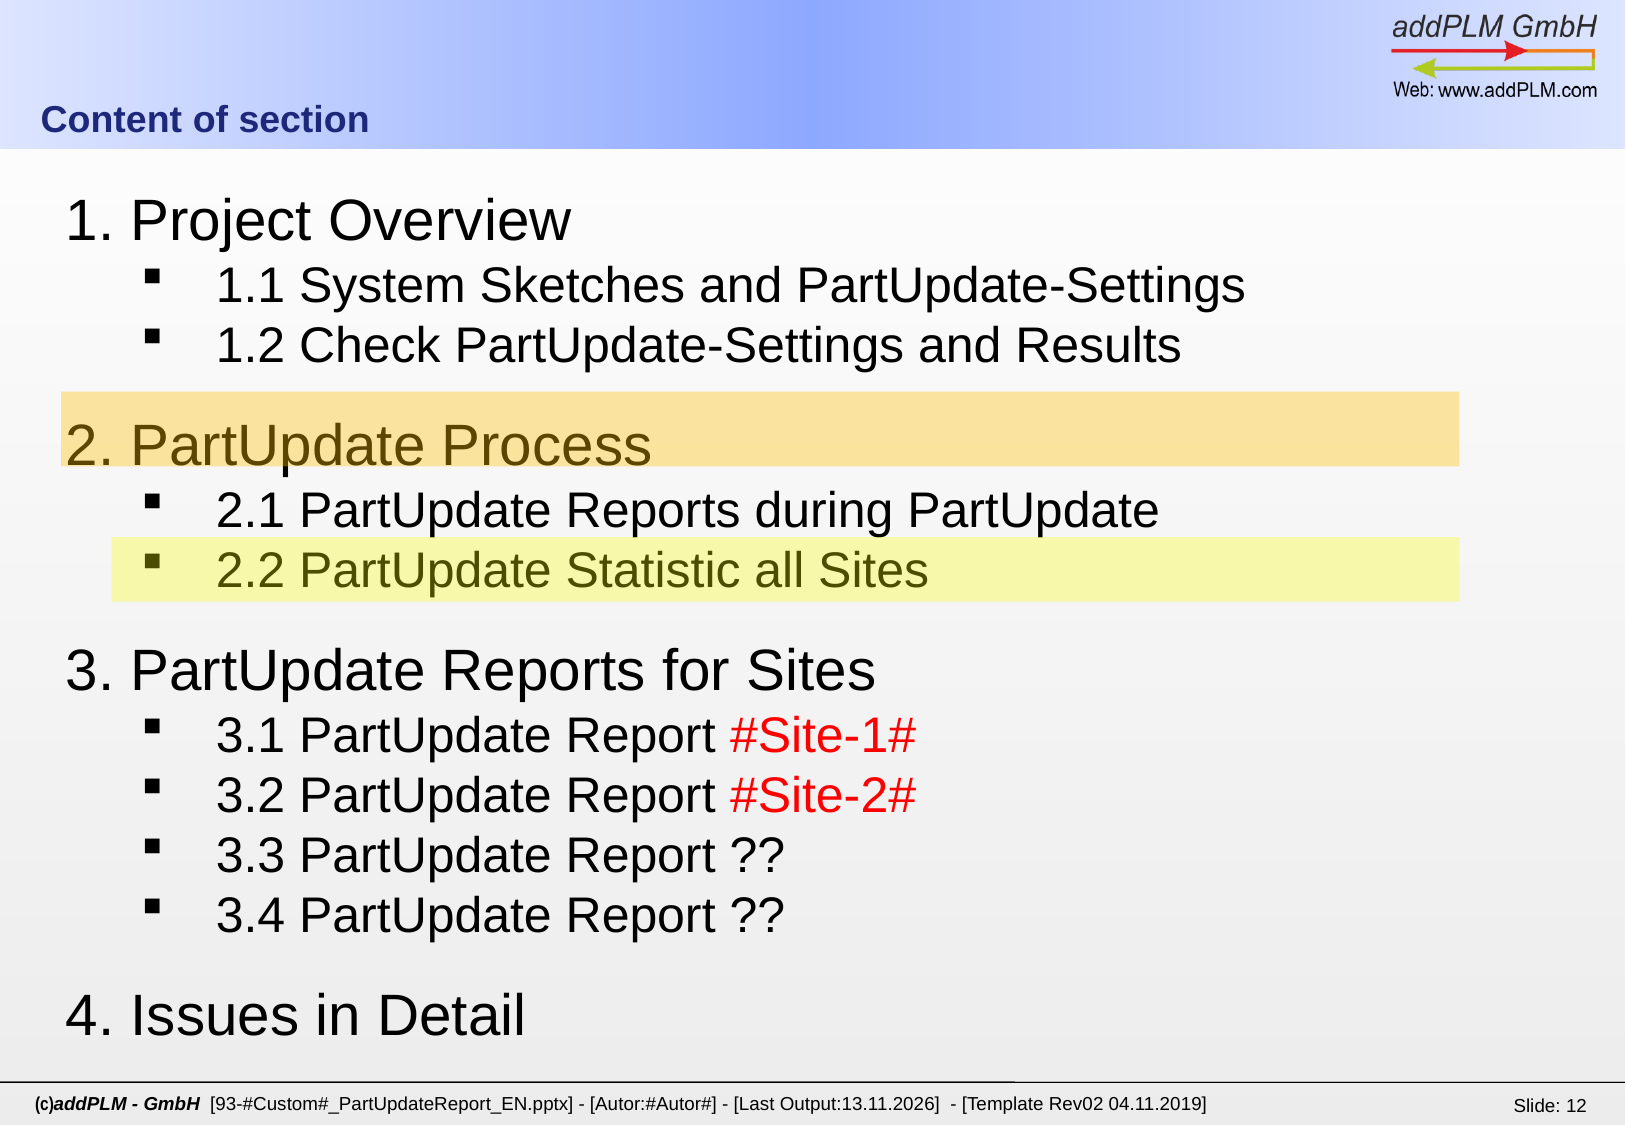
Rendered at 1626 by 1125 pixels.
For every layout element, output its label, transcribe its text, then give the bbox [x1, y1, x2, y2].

picture [1391, 14, 1597, 97]
title Content of section [40, 67, 1582, 131]
text_box [61, 391, 1460, 467]
text_box [111, 537, 1460, 602]
